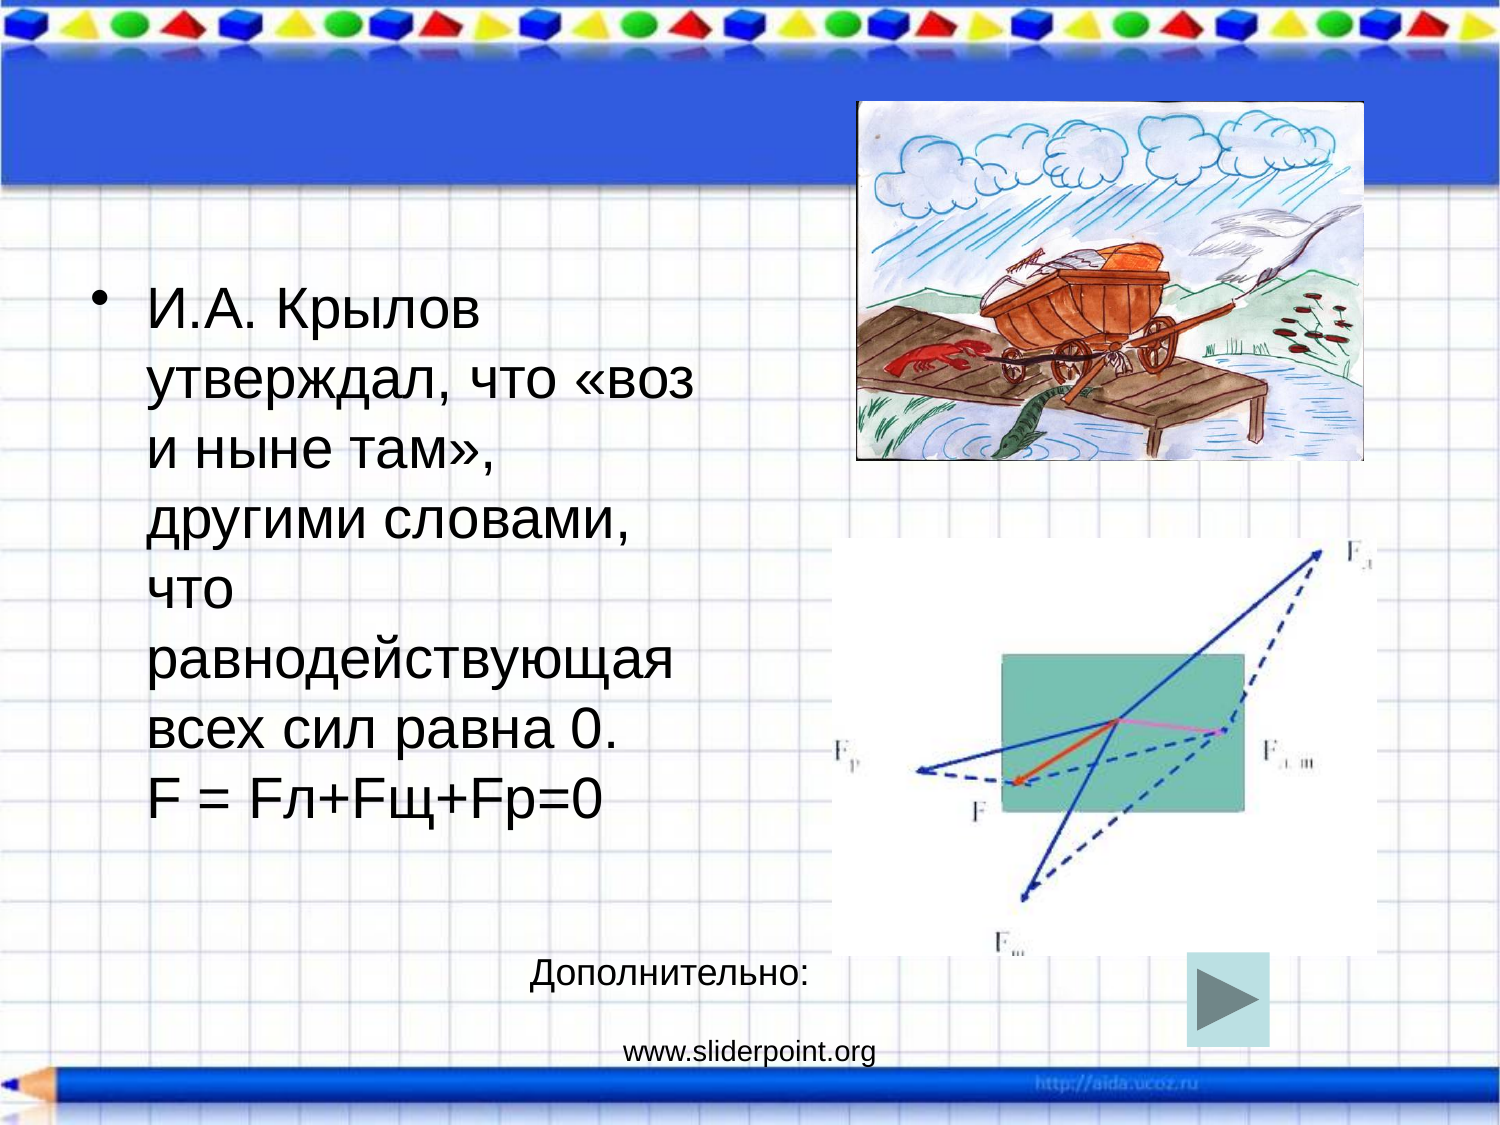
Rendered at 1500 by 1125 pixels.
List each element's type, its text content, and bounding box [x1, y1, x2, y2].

list И.А. Крылов утверждал, что «воз и ныне там», другими словами, что равнодействующая всех сил равна 0. F = Fл+Fщ+Fр=0 [74, 262, 738, 1006]
text_box Дополнительно: [515, 940, 826, 1001]
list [832, 538, 1377, 956]
picture [0, 0, 1500, 1125]
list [855, 101, 1364, 461]
footer www.sliderpoint.org [512, 1024, 988, 1103]
text_box [1186, 965, 1270, 1047]
